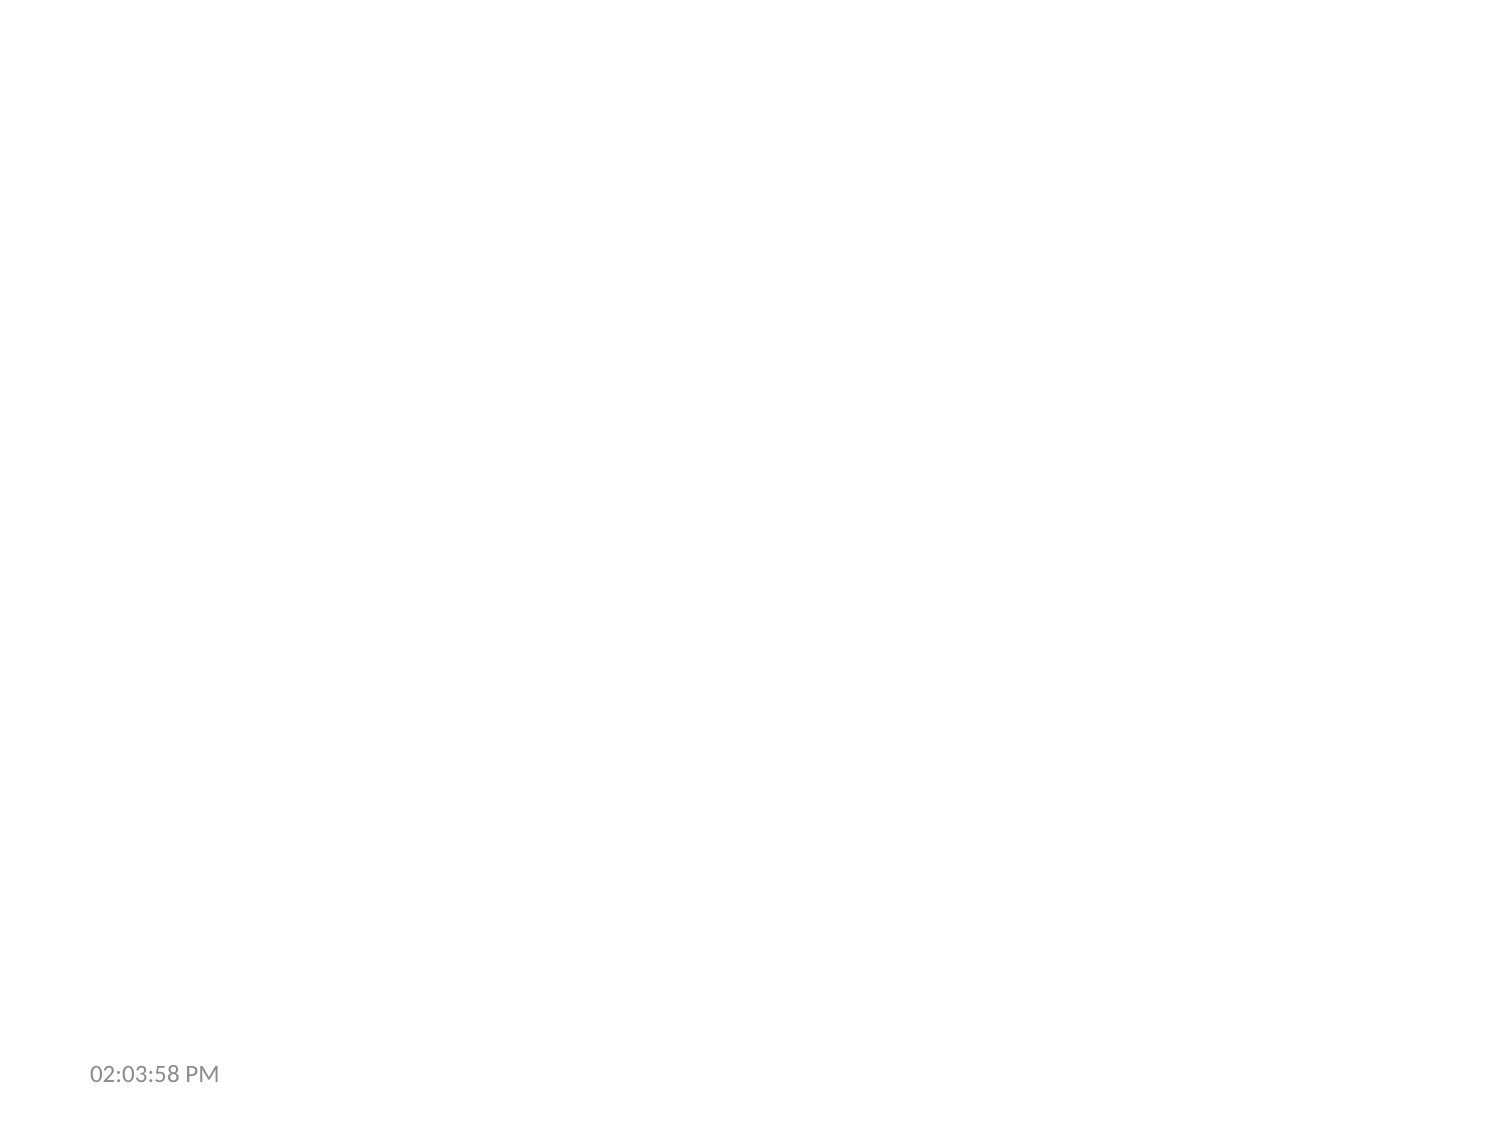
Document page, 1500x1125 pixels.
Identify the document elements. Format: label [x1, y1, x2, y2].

slide_number [75, 1042, 425, 1103]
